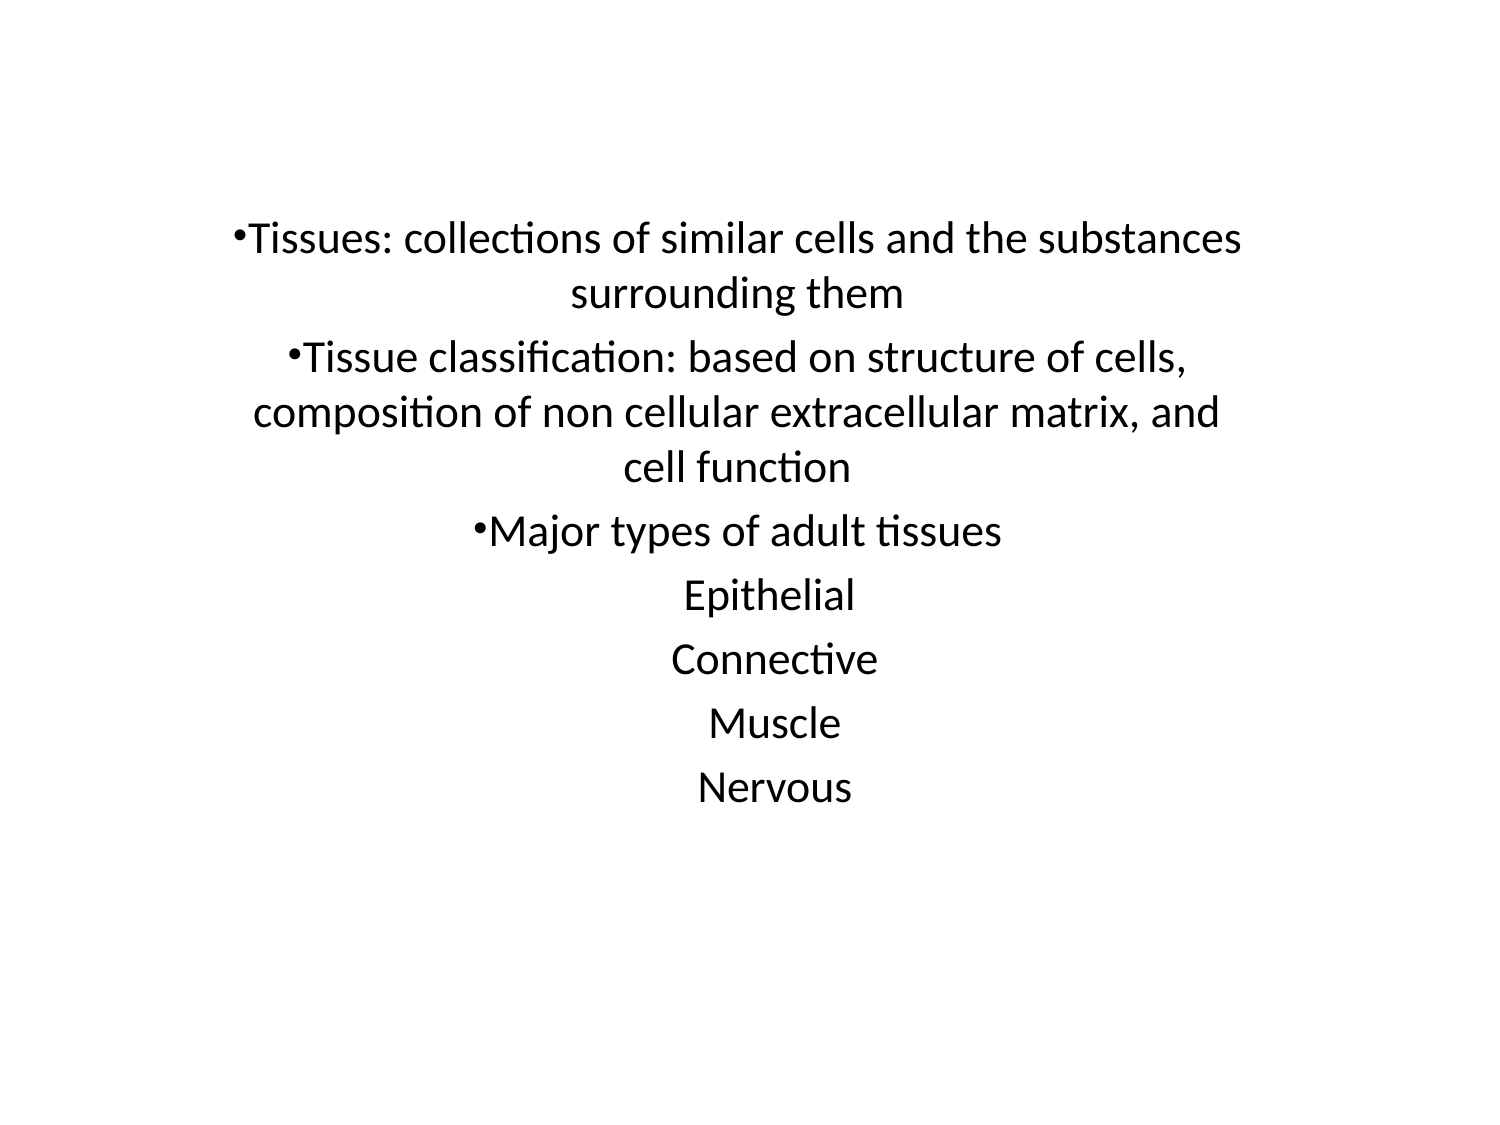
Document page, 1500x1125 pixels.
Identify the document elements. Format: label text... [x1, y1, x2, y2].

subtitle Tissues: collections of similar cells and the substances surrounding them Tissue classification: based on structure of cells, composition of non cellular extracellular matrix, and cell function Major types of adult tissues Epithelial Connective Muscle Nervous [212, 200, 1263, 838]
